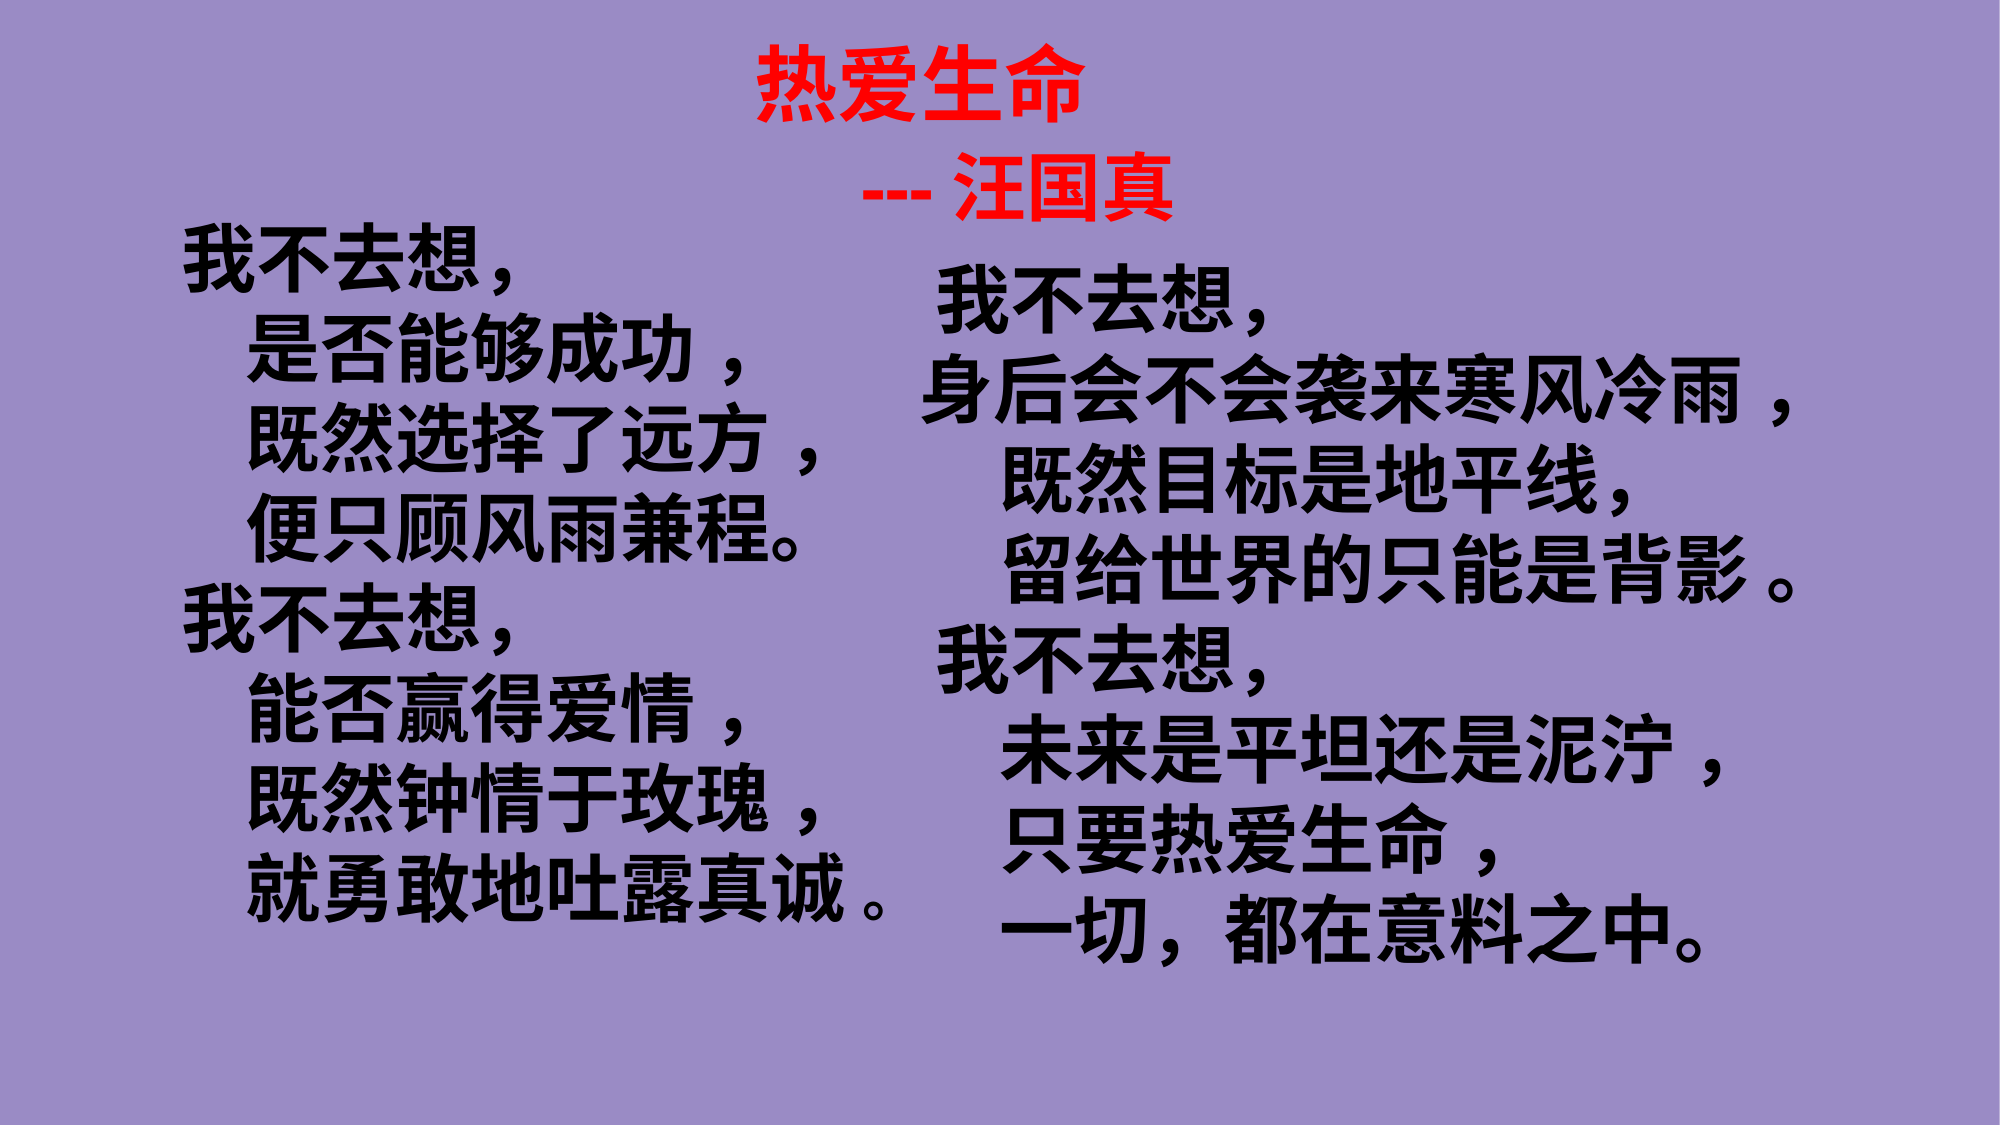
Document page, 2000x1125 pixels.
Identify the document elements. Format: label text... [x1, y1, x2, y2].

text_box 我不去想， 是否能够成功 ， 既然选择了远方 ， 便只顾风雨兼程。 我不去想， 能否赢得爱情 ， 既然钟情于玫瑰 ， 就勇敢地吐露真诚 。 [80, 204, 997, 1010]
text_box 热爱生命 ---汪国真 [462, 24, 1380, 240]
text_box 我不去想， 身后会不会袭来寒风冷雨 ， 既然目标是地平线， 留给世界的只能是背影 。 我不去想， 未来是平坦还是泥泞 ， 只要热爱生命 ， 一切，都在意料之中。 [834, 245, 1859, 980]
